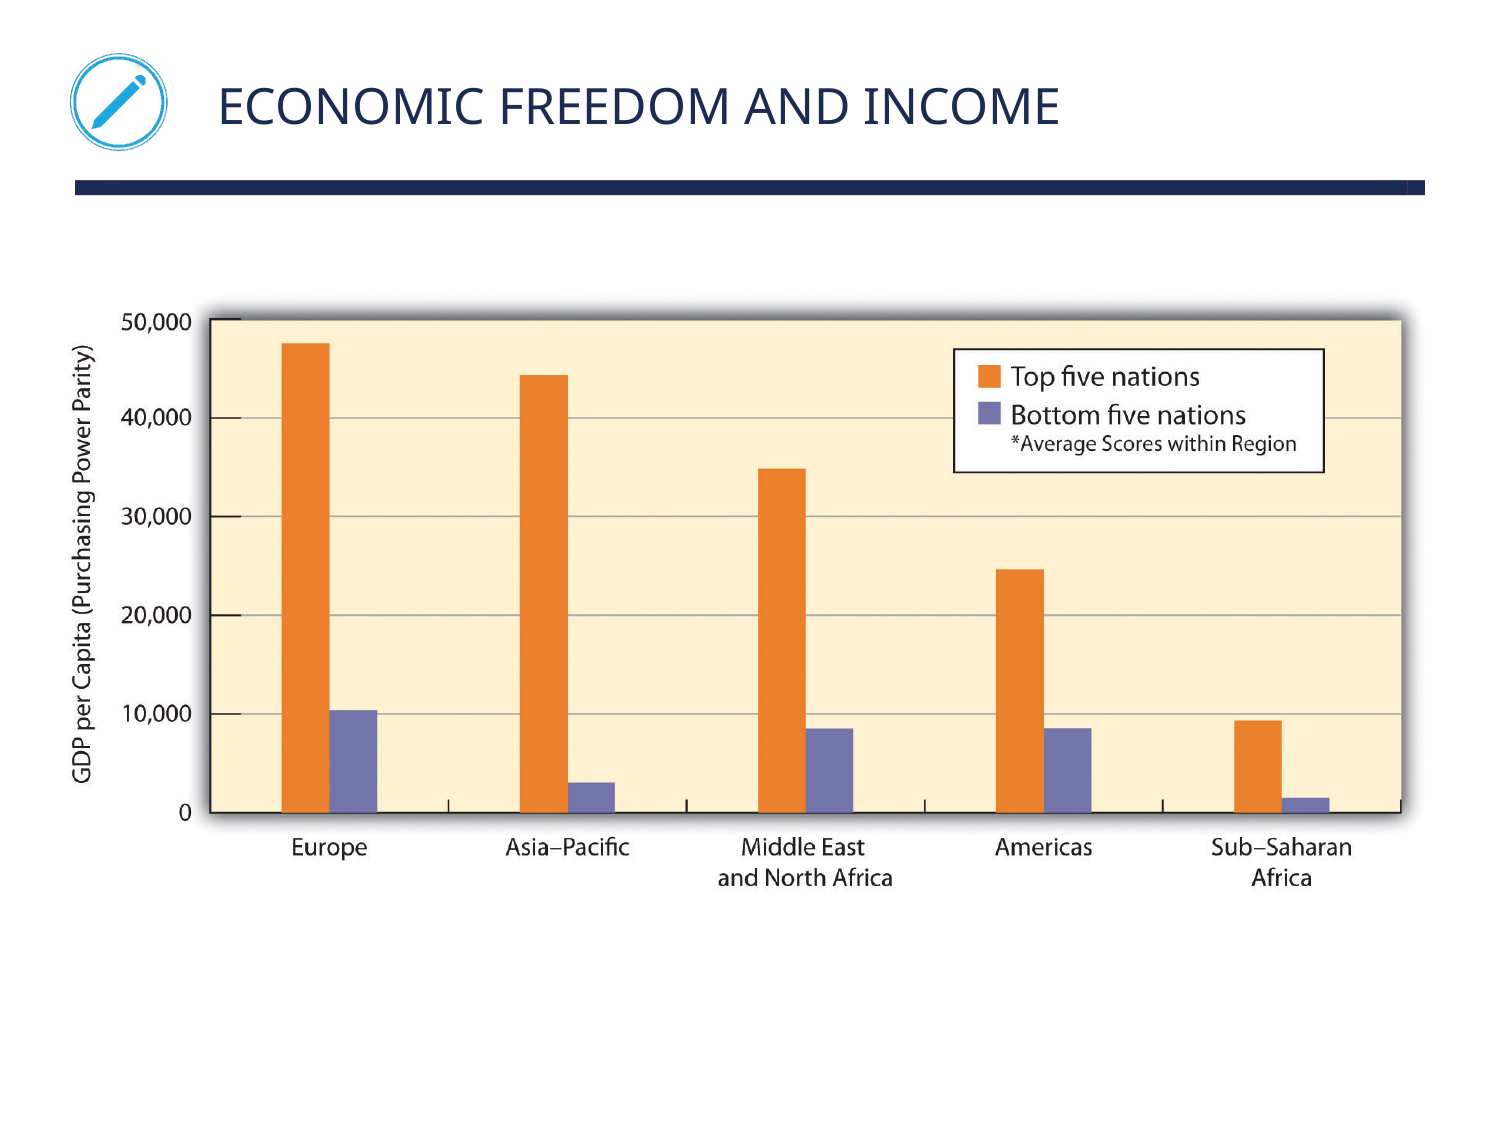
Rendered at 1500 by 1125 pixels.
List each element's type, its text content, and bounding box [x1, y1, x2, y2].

title Economic Freedom and Income [202, 56, 1425, 152]
picture [0, 0, 1500, 1125]
